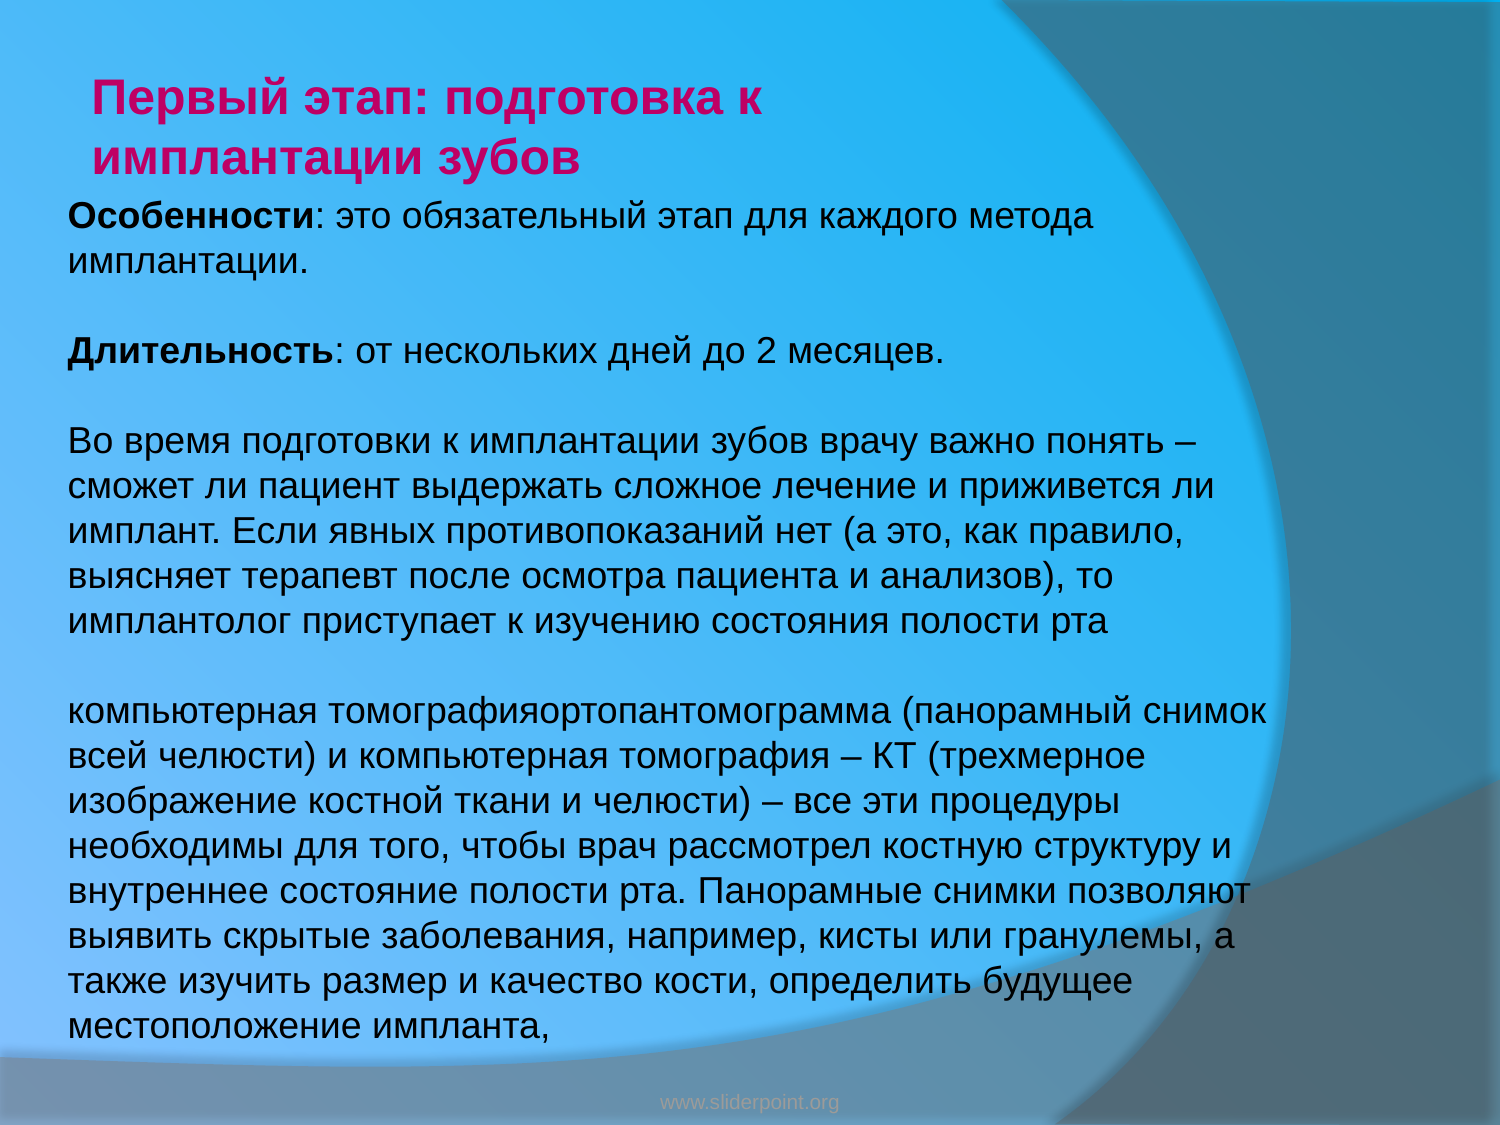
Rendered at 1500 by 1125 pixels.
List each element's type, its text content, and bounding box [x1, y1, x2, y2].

text_box Особенности: это обязательный этап для каждого метода имплантации. Длительность: от нескольких дней до 2 месяцев. Во время подготовки к имплантации зубов врачу важно понять – сможет ли пациент выдержать сложное лечение и приживется ли имплант. Если явных противопоказаний нет (а это, как правило, выясняет терапевт после осмотра пациента и анализов), то имплантолог приступает к изучению состояния полости рта компьютерная томографияортопантомограмма (панорамный снимок всей челюсти) и компьютерная томография – КТ (трехмерное изображение костной ткани и челюсти) – все эти процедуры необходимы для того, чтобы врач рассмотрел костную структуру и внутреннее состояние полости рта. Панорамные снимки позволяют выявить скрытые заболевания, например, кисты или гранулемы, а также изучить размер и качество кости, определить будущее местоположение импланта, [53, 183, 1329, 1054]
footer www.sliderpoint.org [512, 1053, 988, 1114]
text_box Первый этап: подготовка к имплантации зубов [76, 57, 1081, 183]
